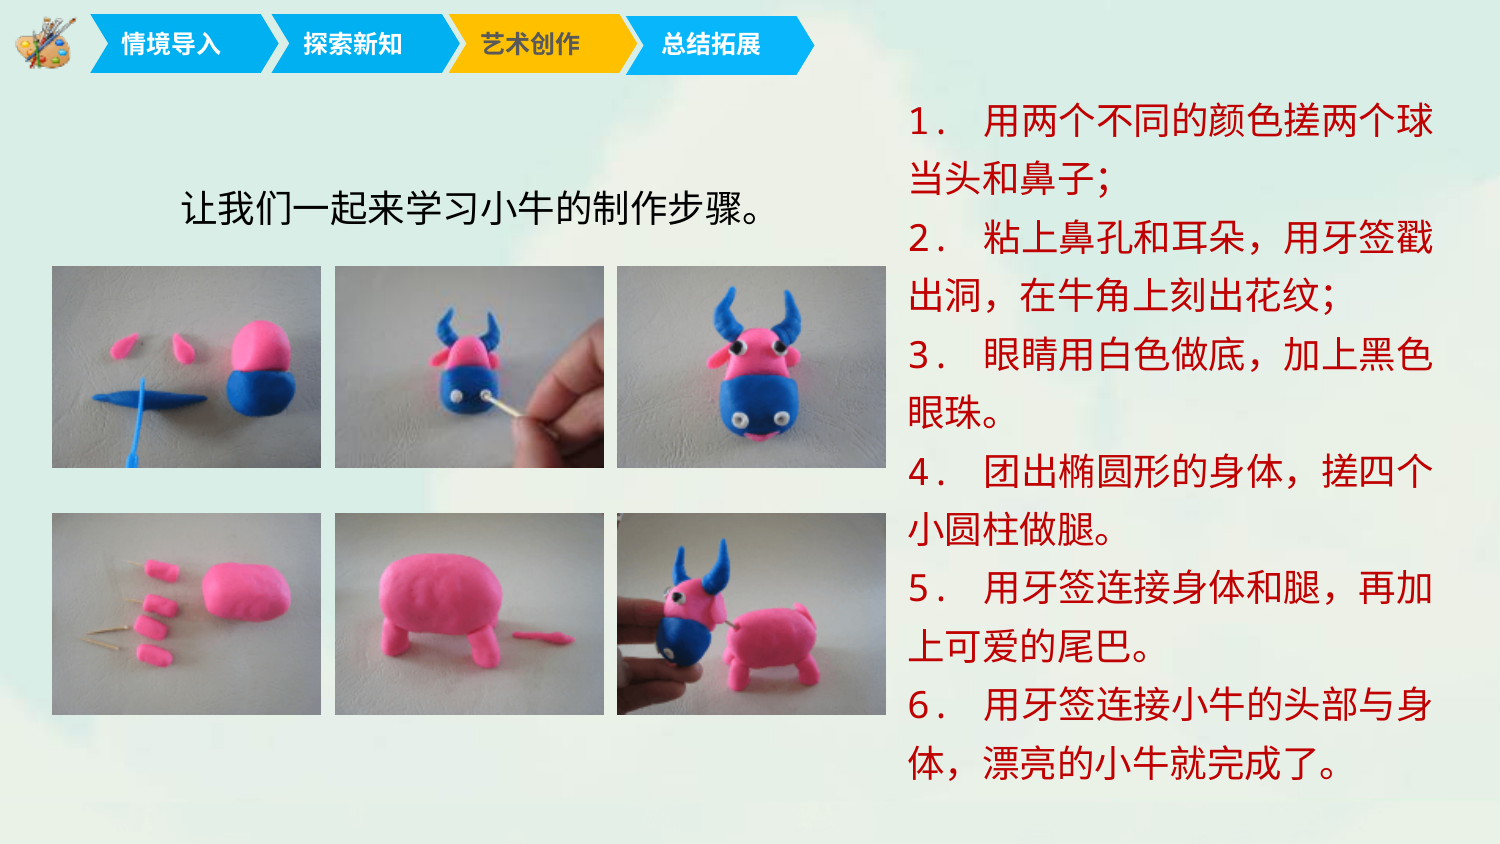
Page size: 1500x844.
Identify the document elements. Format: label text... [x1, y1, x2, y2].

picture [0, 0, 1500, 844]
text_box 让我们一起来学习小牛的制作步骤。 [169, 156, 864, 236]
text_box 1. 用两个不同的颜色搓两个球当头和鼻子； 2. 粘上鼻孔和耳朵，用牙签戳出洞，在牛角上刻出花纹； 3. 眼睛用白色做底，加上黑色眼珠。 4. 团出椭圆形的身体，搓四个小圆柱做腿。 5. 用牙签连接身体和腿，再加上可爱的尾巴。 6. 用牙签连接小牛的头部与身体，漂亮的小牛就完成了。 [896, 77, 1452, 791]
